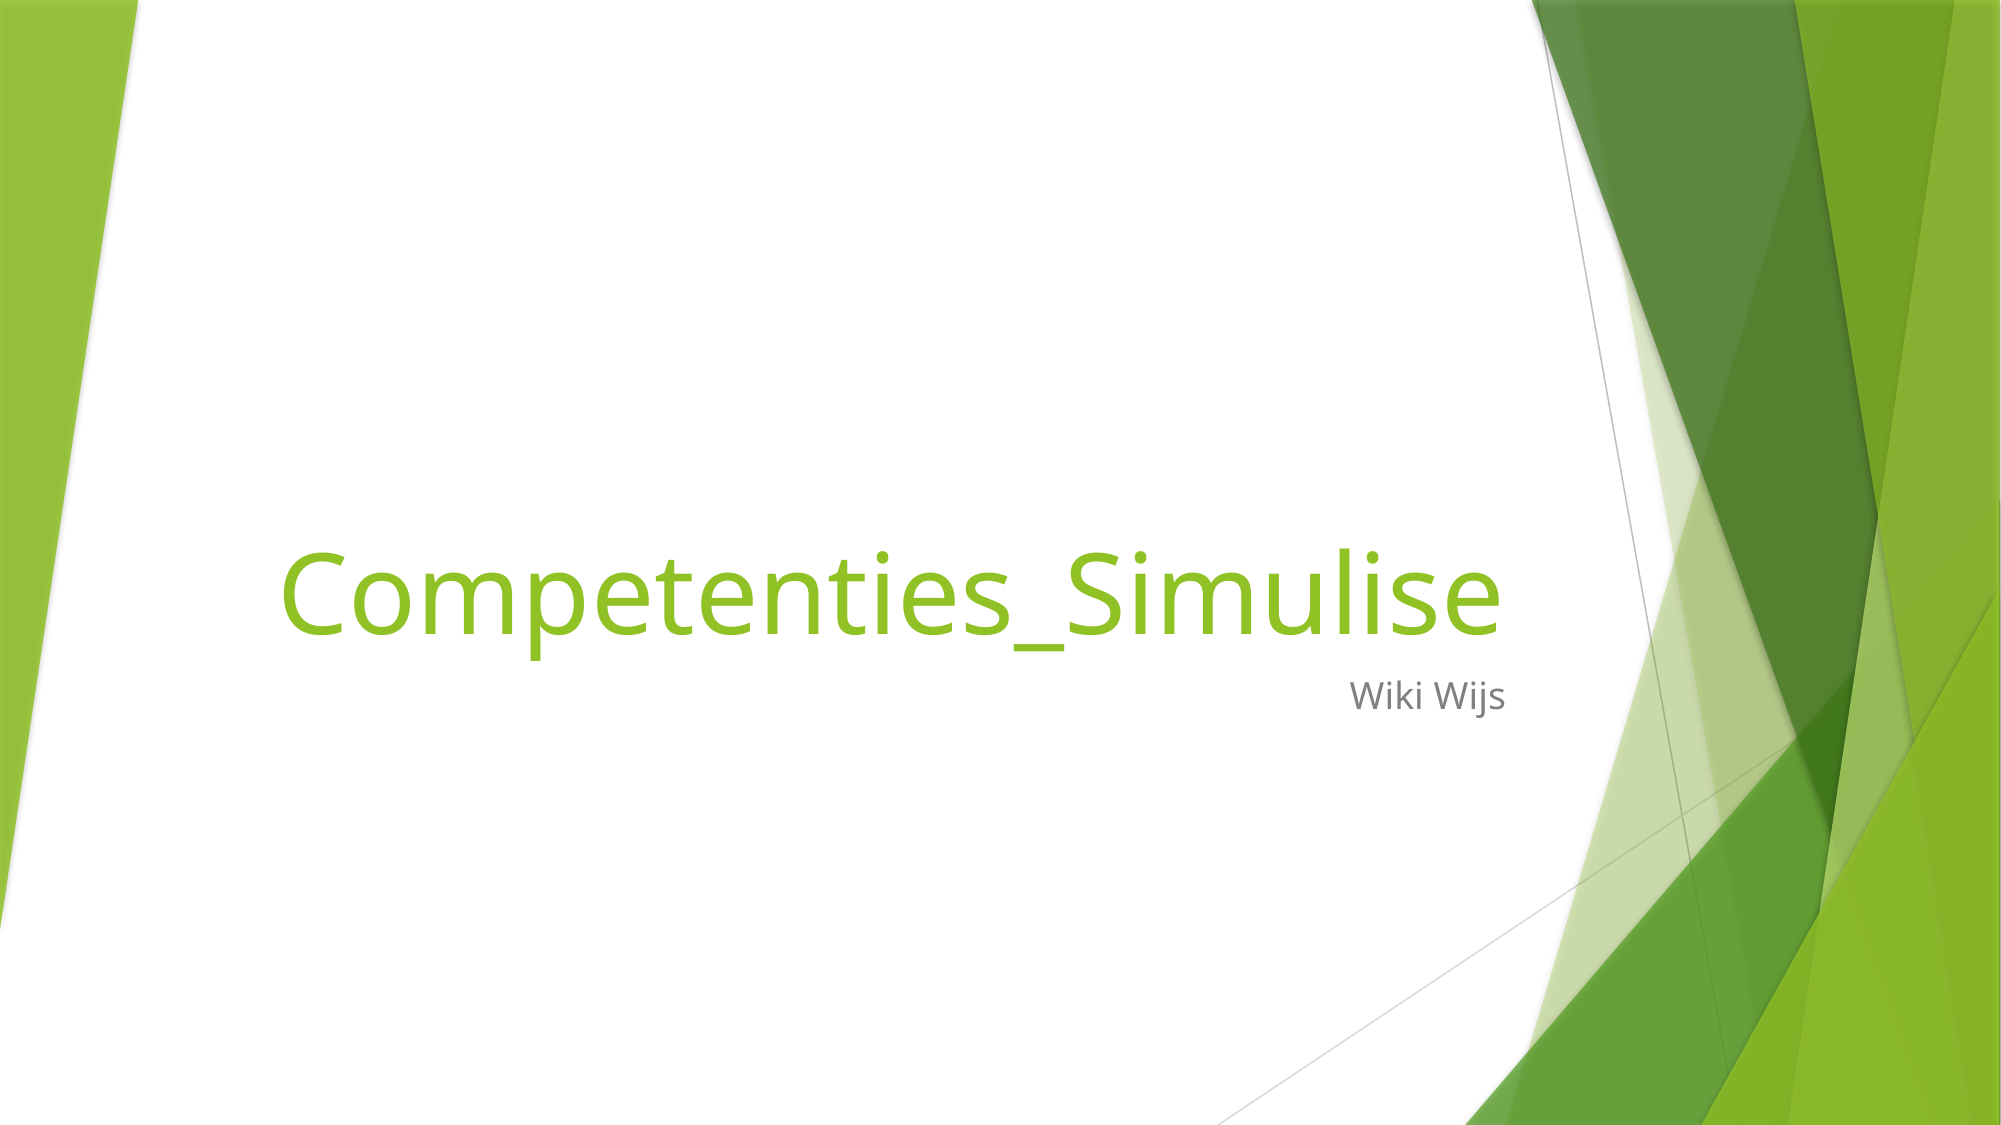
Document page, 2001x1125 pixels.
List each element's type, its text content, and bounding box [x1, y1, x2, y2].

subtitle Wiki Wijs [247, 664, 1522, 845]
title Competenties_Simulise [247, 394, 1522, 664]
